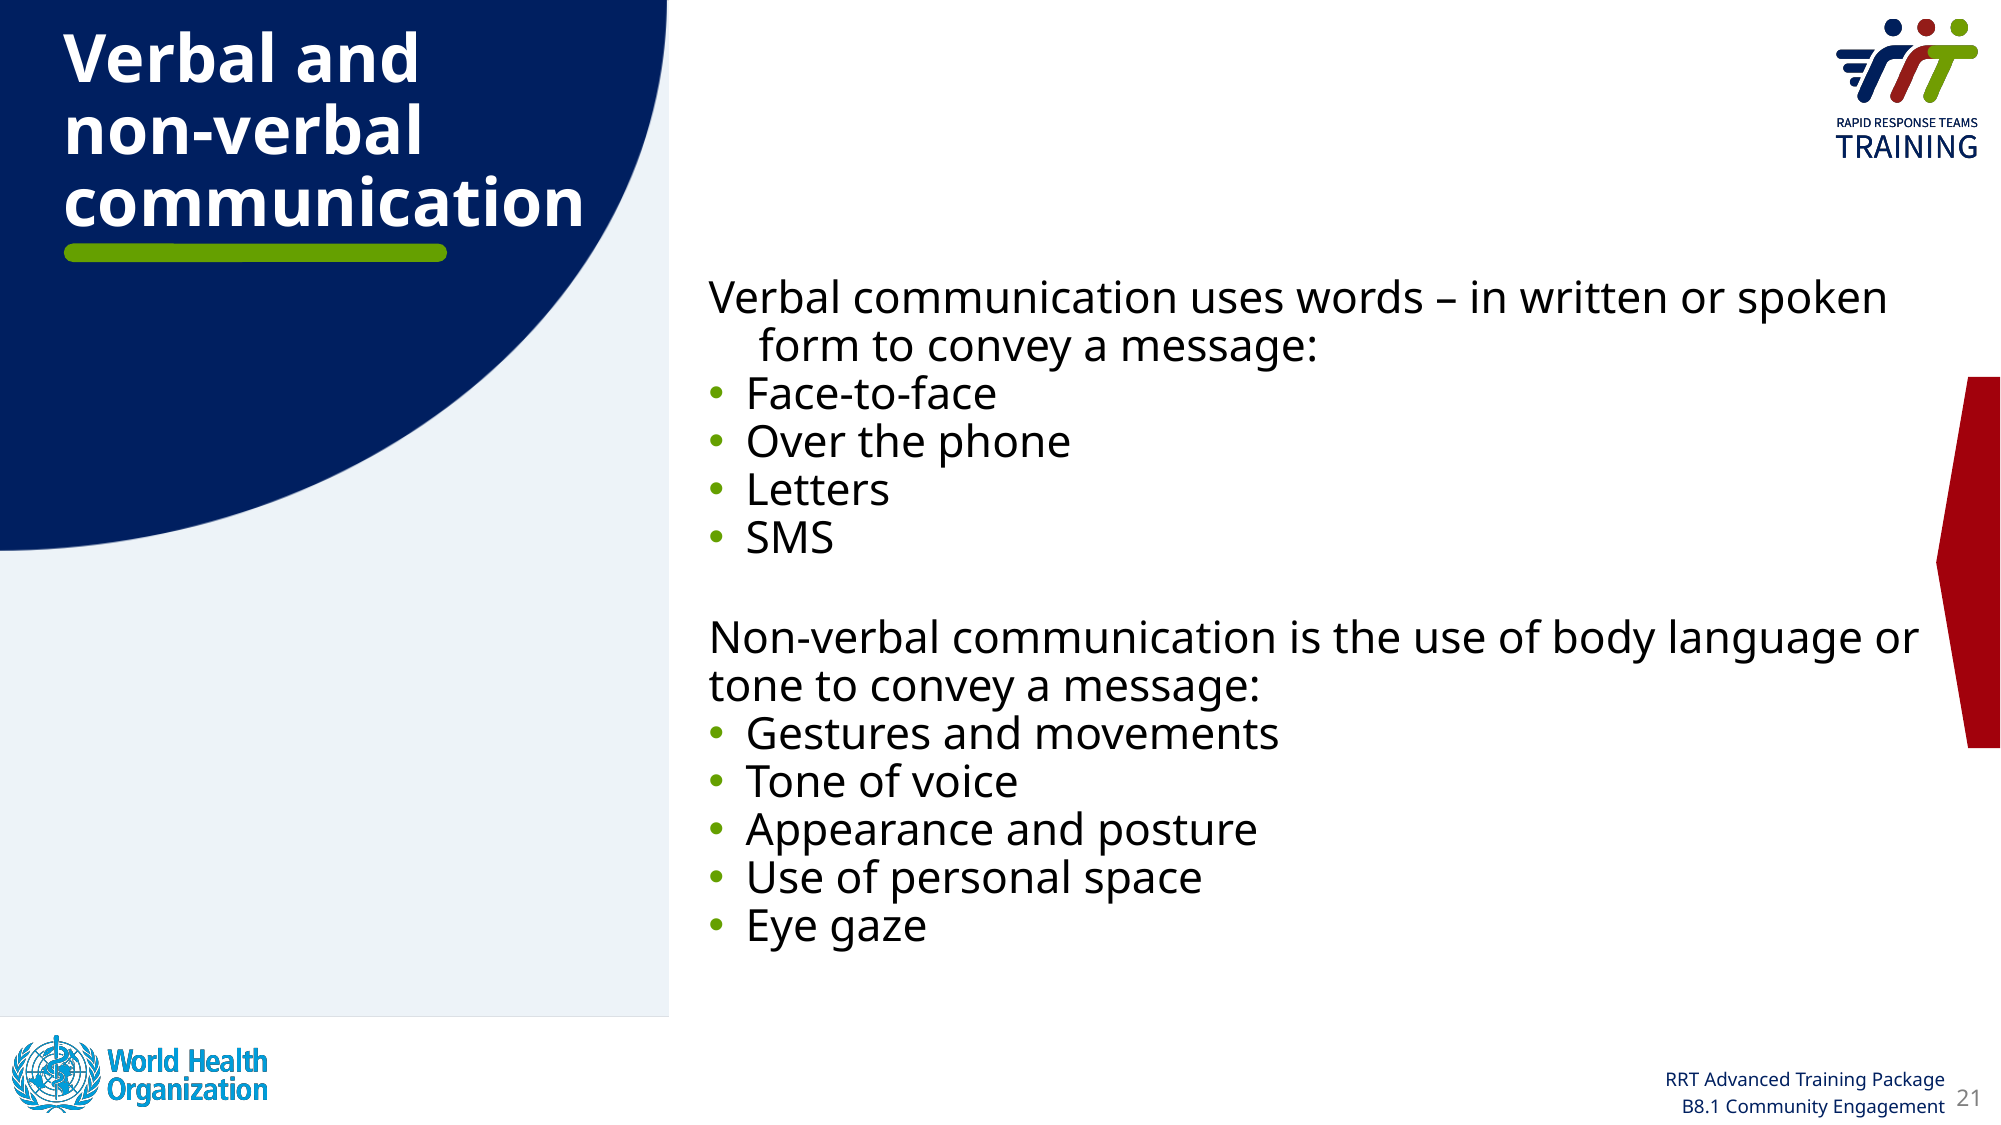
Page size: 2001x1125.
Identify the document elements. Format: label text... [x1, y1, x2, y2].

picture [24, 1054, 36, 1087]
picture [1835, 19, 1978, 167]
list Verbal communication uses words – in written or spoken form to convey a message: Face-to-face Over the phone Letters SMS Non-verbal communication is the use of body language or tone to convey a message: Gestures and movements Tone of voice Appearance and posture Use of personal space Eye gaze [700, 124, 1937, 1001]
picture [46, 1056, 54, 1062]
picture [12, 1083, 48, 1113]
text_box Verbal and non-verbal communication [63, 103, 600, 242]
picture [59, 1035, 267, 1113]
picture [40, 1062, 47, 1070]
picture [71, 1053, 90, 1091]
picture [30, 1083, 37, 1091]
picture [36, 1088, 78, 1105]
picture [22, 1062, 26, 1077]
text_box [63, 243, 448, 263]
picture [50, 1108, 62, 1113]
picture [12, 1035, 54, 1068]
picture [0, 0, 669, 1018]
picture [34, 1054, 43, 1078]
